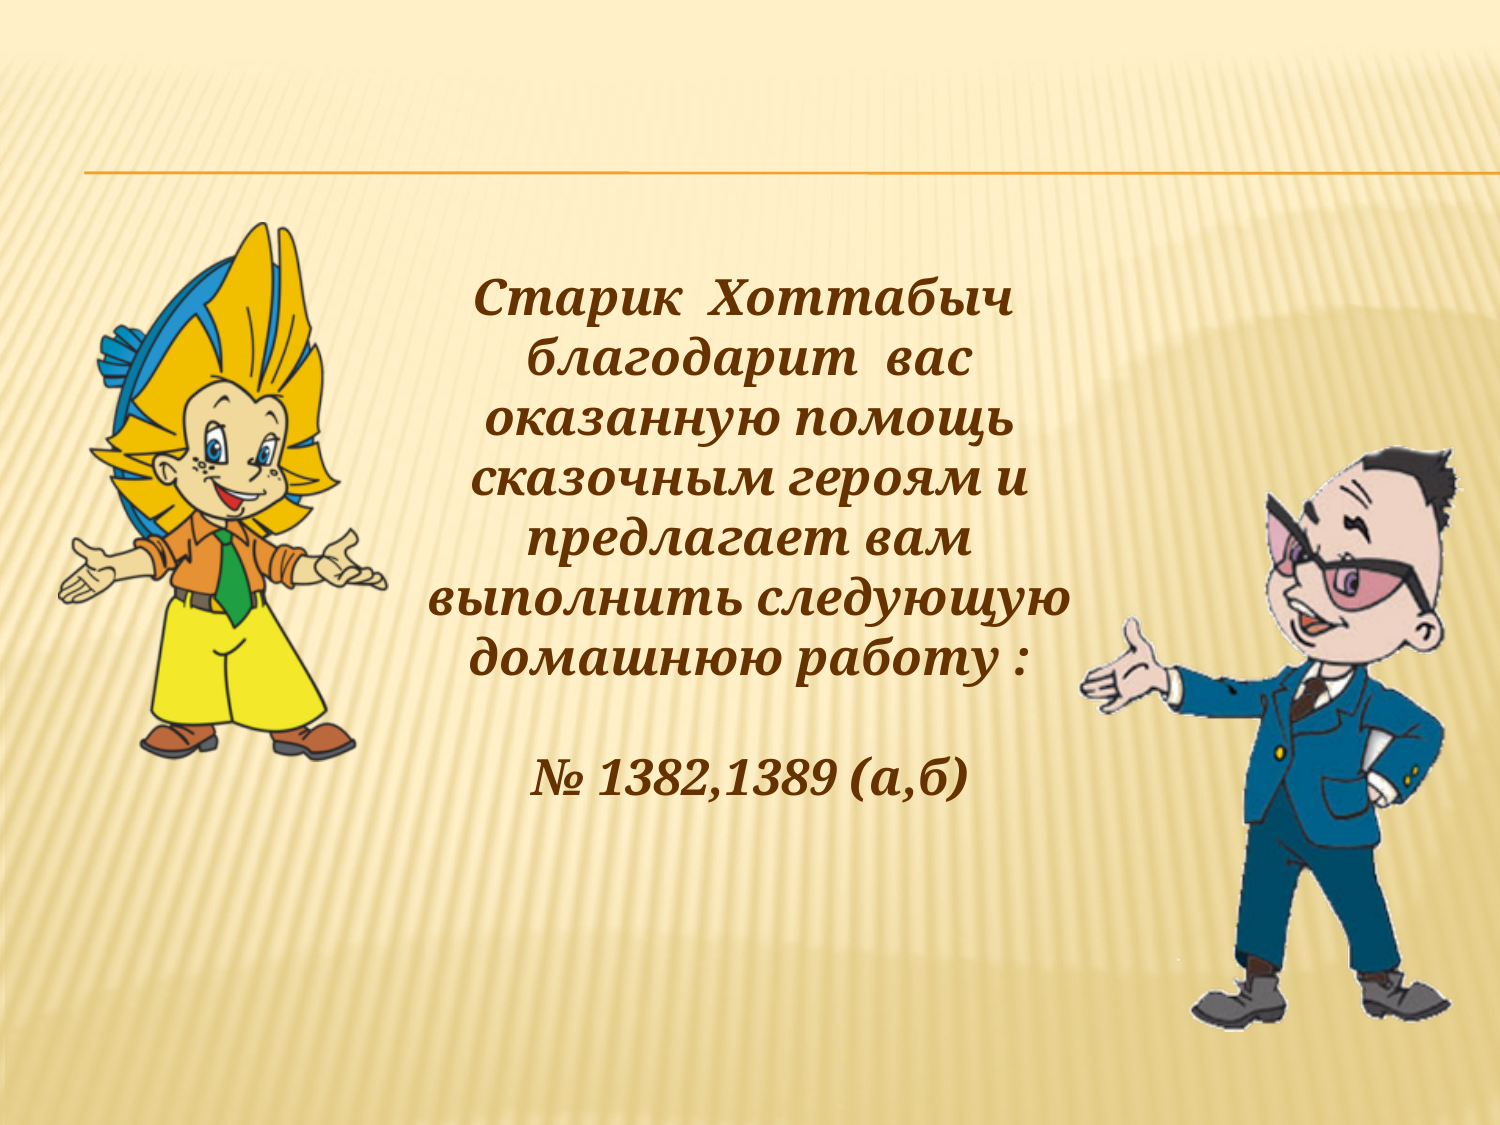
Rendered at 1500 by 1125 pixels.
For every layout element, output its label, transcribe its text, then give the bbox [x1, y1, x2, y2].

picture [1077, 444, 1464, 1032]
text_box Старик Хоттабыч благодарит вас оказанную помощь сказочным героям и предлагает вам выполнить следующую домашнюю работу : № 1382,1389 (а,б) [374, 257, 1125, 813]
picture [58, 222, 390, 762]
